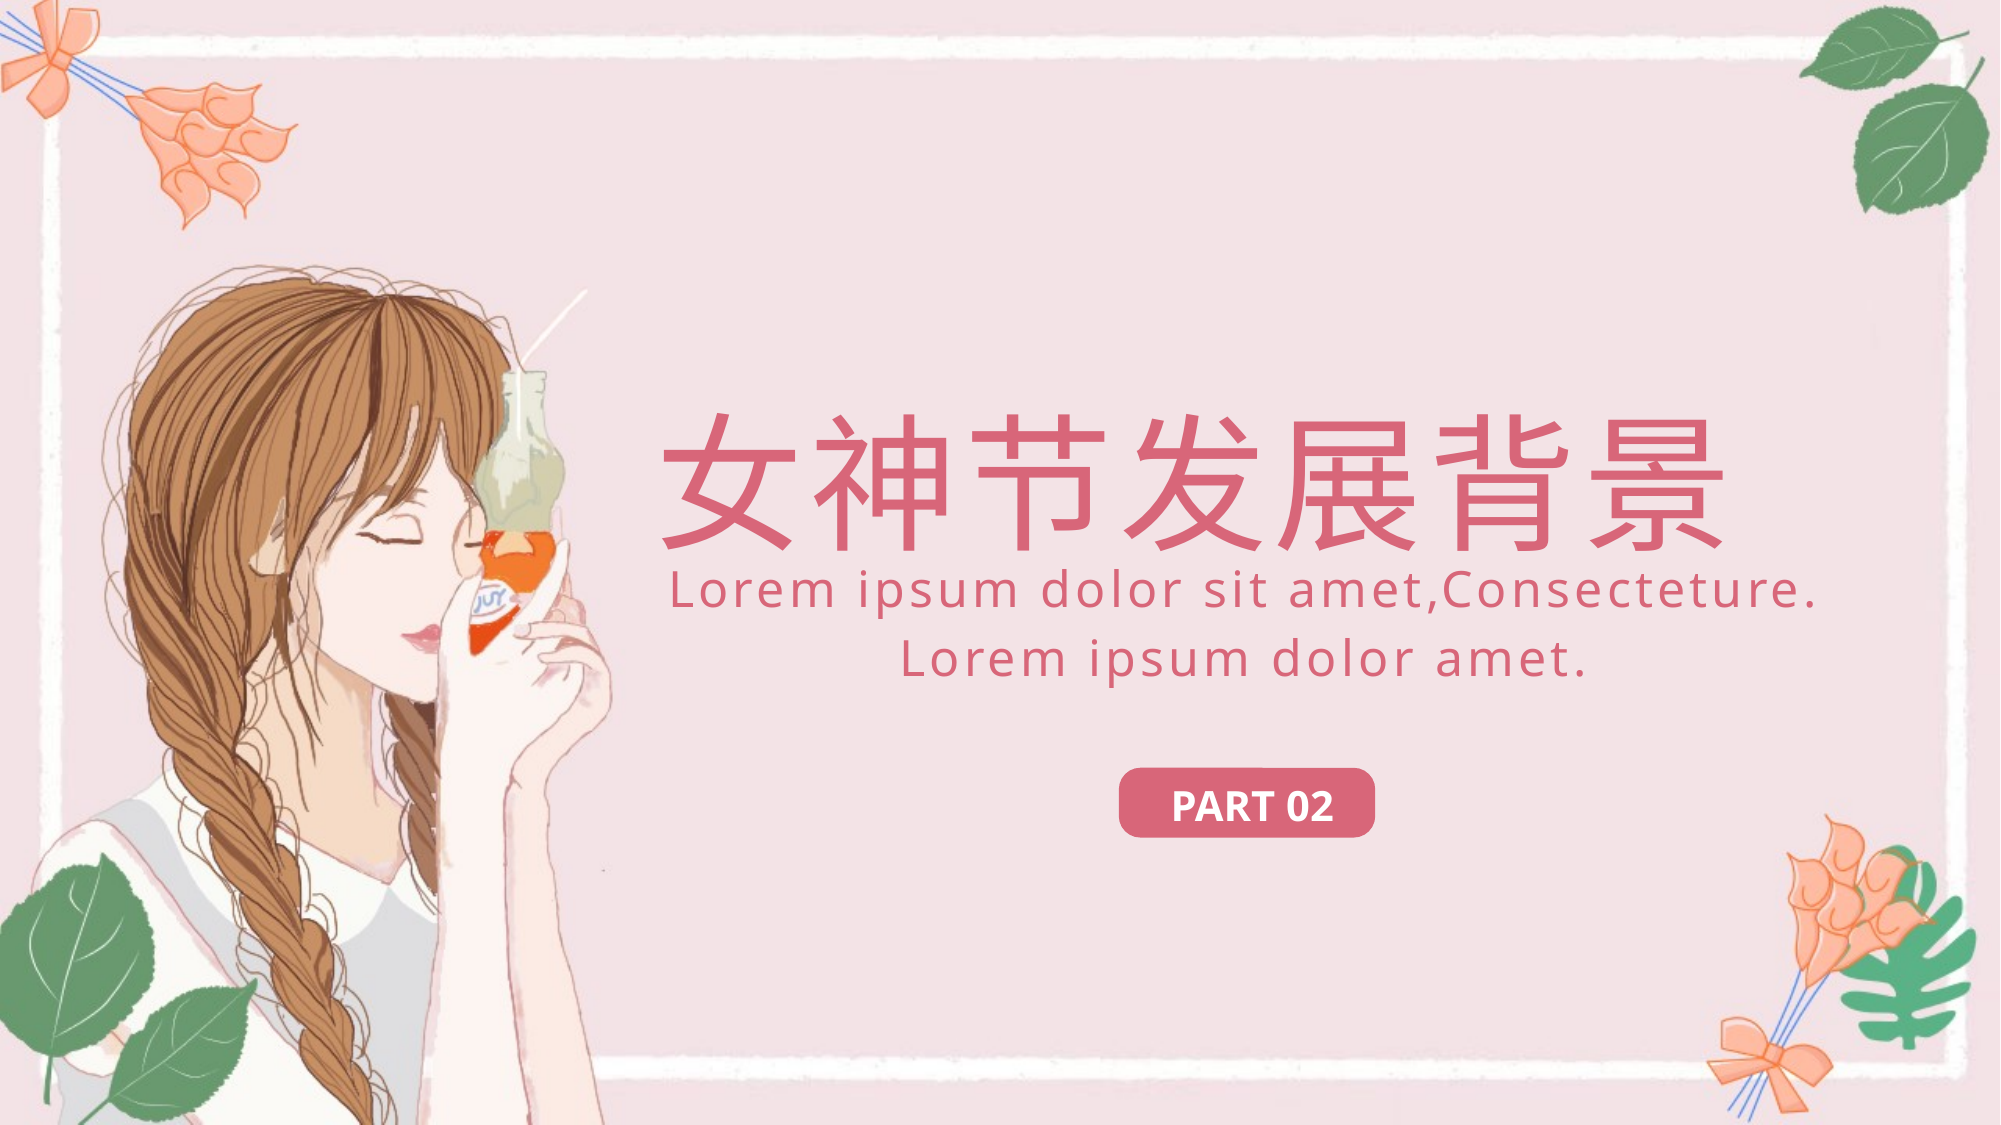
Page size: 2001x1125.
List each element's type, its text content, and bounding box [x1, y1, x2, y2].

text_box Lorem ipsum dolor sit amet,Consecteture. Lorem ipsum dolor amet. [439, 561, 2000, 691]
text_box [1117, 766, 1377, 839]
title 女神节发展背景 [602, 342, 1786, 561]
picture [0, 0, 2001, 1125]
text_box PART 02 [1155, 772, 1350, 837]
